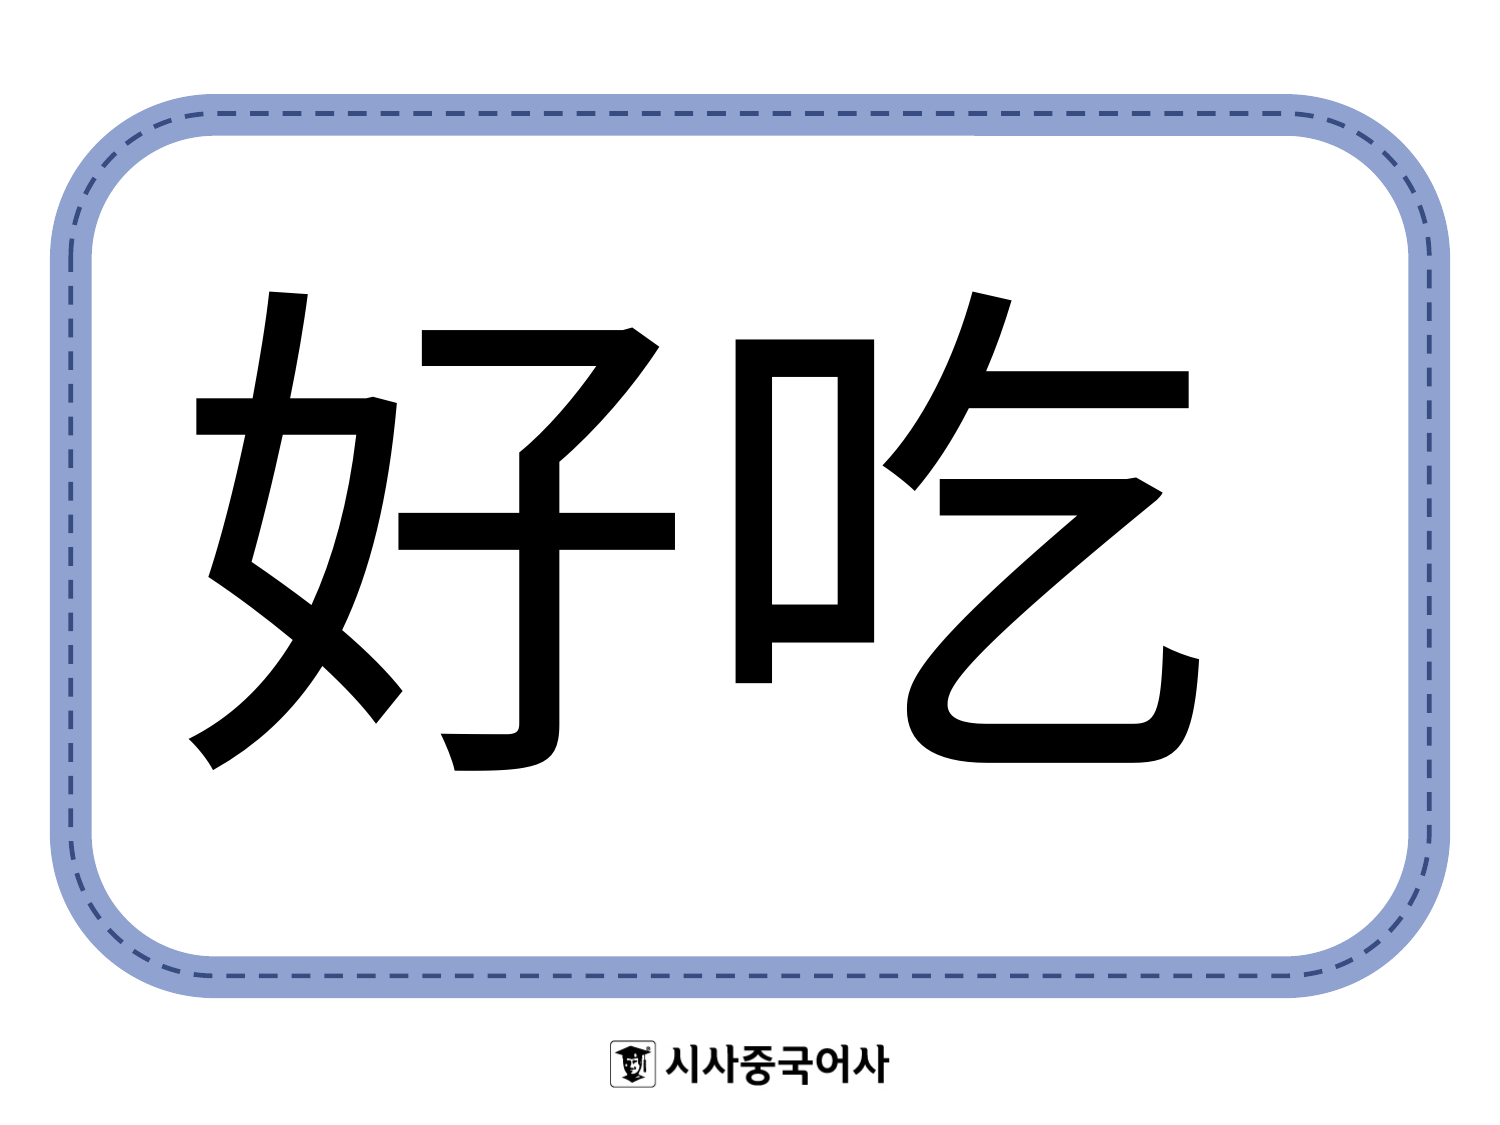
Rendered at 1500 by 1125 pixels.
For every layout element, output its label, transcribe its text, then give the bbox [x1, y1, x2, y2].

text_box 好吃 [145, 189, 1354, 853]
picture [602, 1034, 898, 1094]
